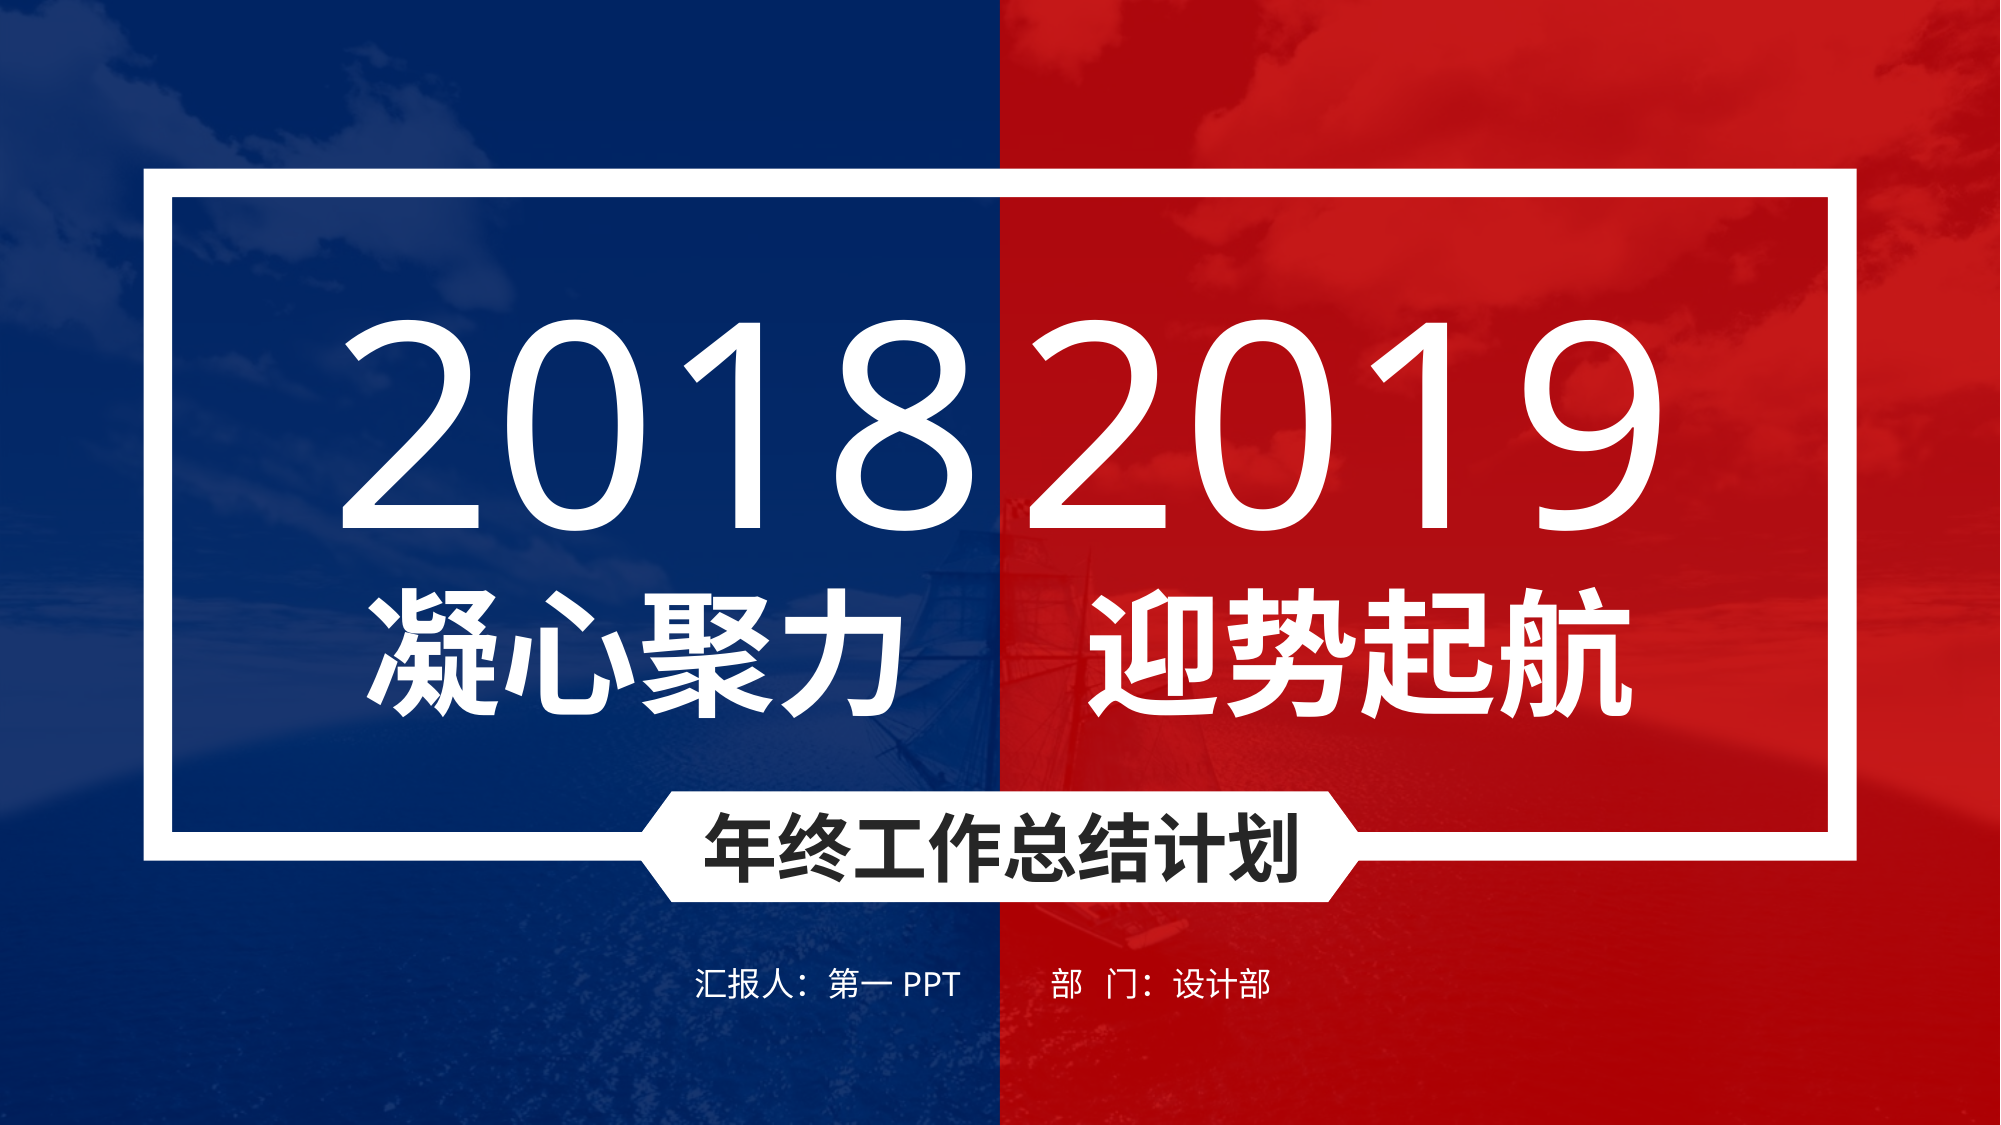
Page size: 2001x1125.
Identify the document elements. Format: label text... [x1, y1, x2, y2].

text_box 部 门：设计部 [1035, 955, 1288, 1011]
text_box 凝心聚力 [348, 560, 928, 741]
text_box [142, 168, 1858, 862]
text_box 迎势起航 [1070, 560, 1650, 741]
text_box 2019 [1001, 233, 1690, 594]
text_box [999, 0, 2000, 1125]
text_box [631, 791, 1369, 903]
text_box 汇报人：第一PPT [679, 955, 976, 1011]
text_box [0, 0, 999, 1125]
text_box 2018 [314, 233, 1001, 594]
